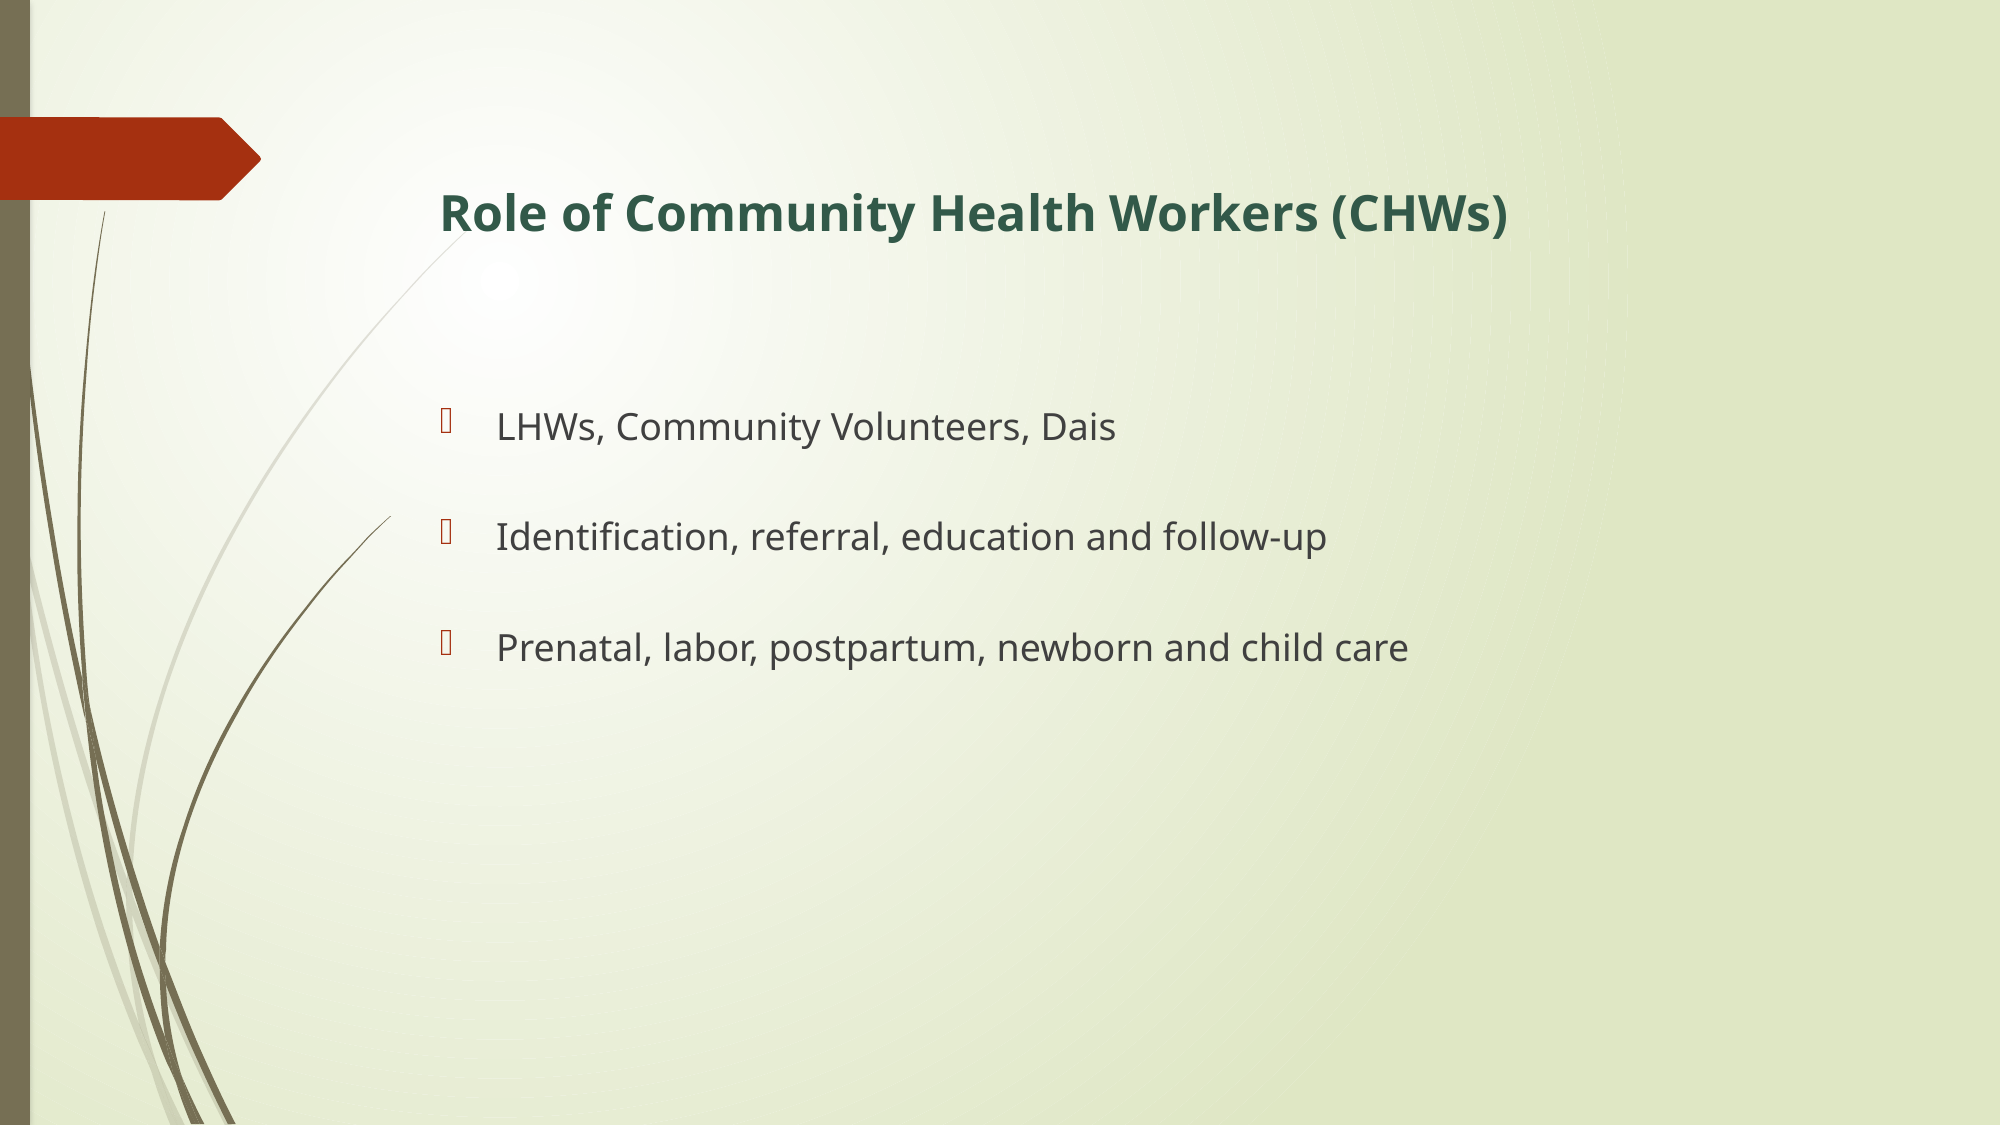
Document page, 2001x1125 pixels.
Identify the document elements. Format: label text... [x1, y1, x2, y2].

title Role of Community Health Workers (CHWs) [424, 173, 1887, 350]
list LHWs, Community Volunteers, Dais Identification, referral, education and follow-up Prenatal, labor, postpartum, newborn and child care [424, 350, 1888, 970]
